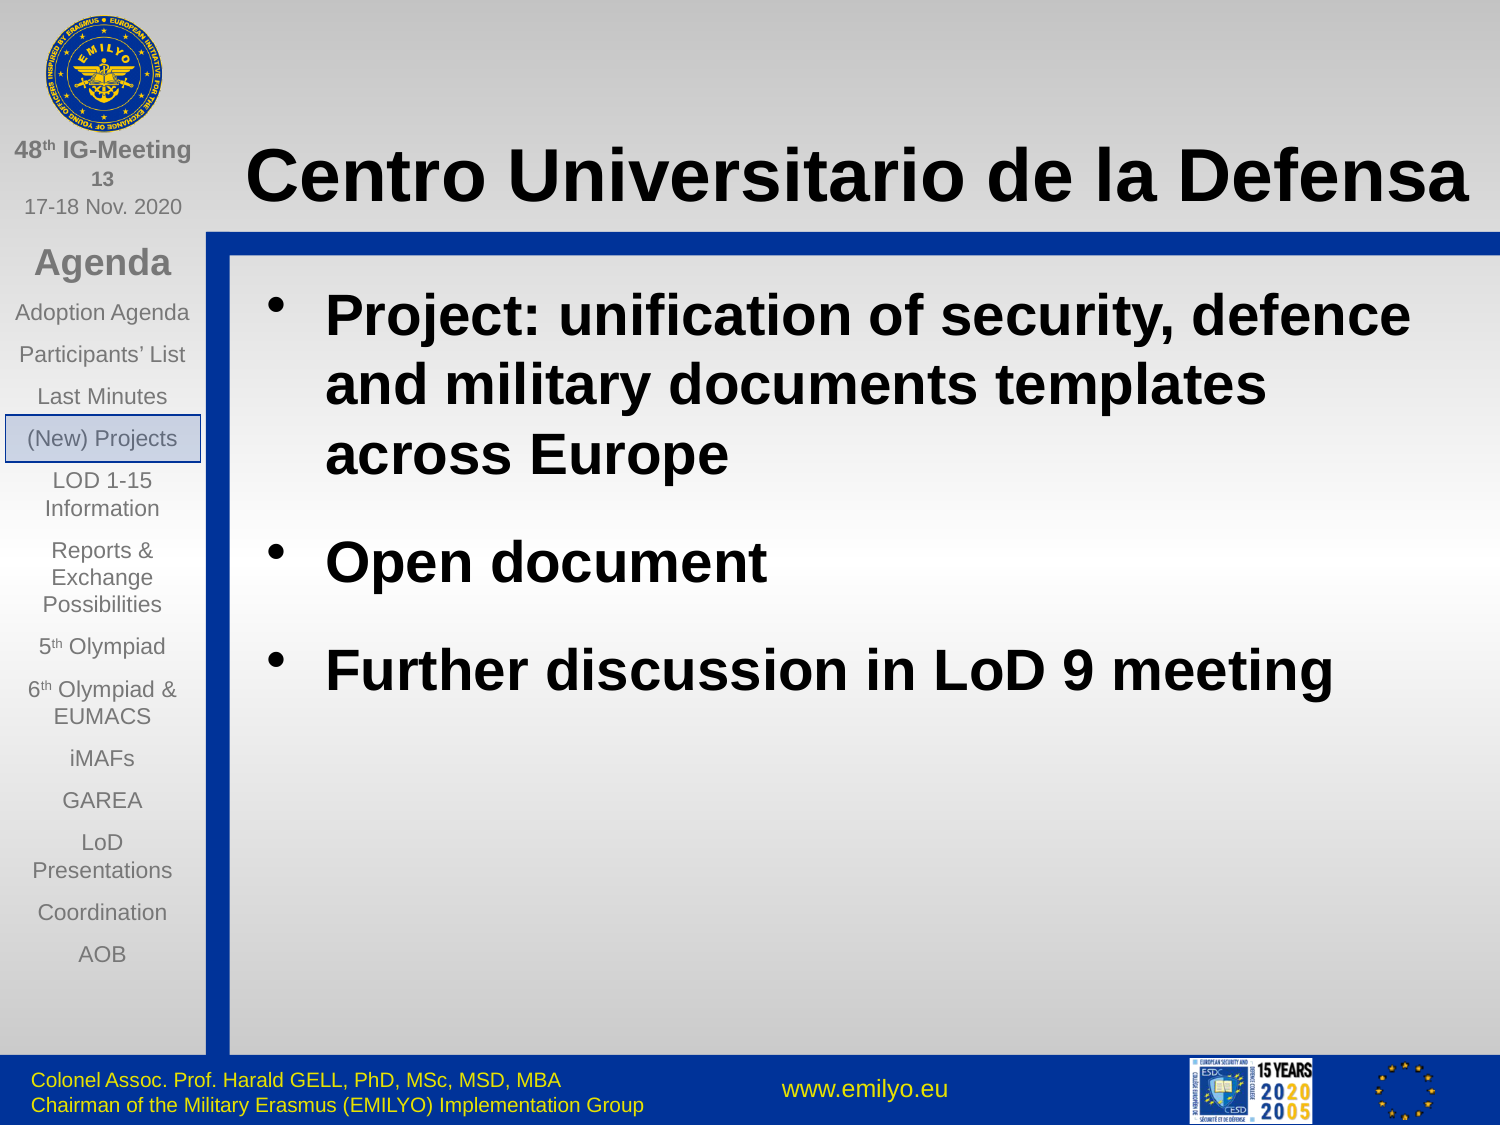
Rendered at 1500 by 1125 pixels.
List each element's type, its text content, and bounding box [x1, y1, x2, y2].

picture [1374, 1060, 1435, 1120]
title Centro Universitario de la Defensa [207, 28, 1471, 217]
list Project: unification of security, defence and military documents templates across Europe Open document Further discussion in LoD 9 meeting [266, 270, 1466, 1039]
text_box [5, 415, 201, 463]
picture [45, 14, 163, 133]
picture [1189, 1058, 1313, 1124]
